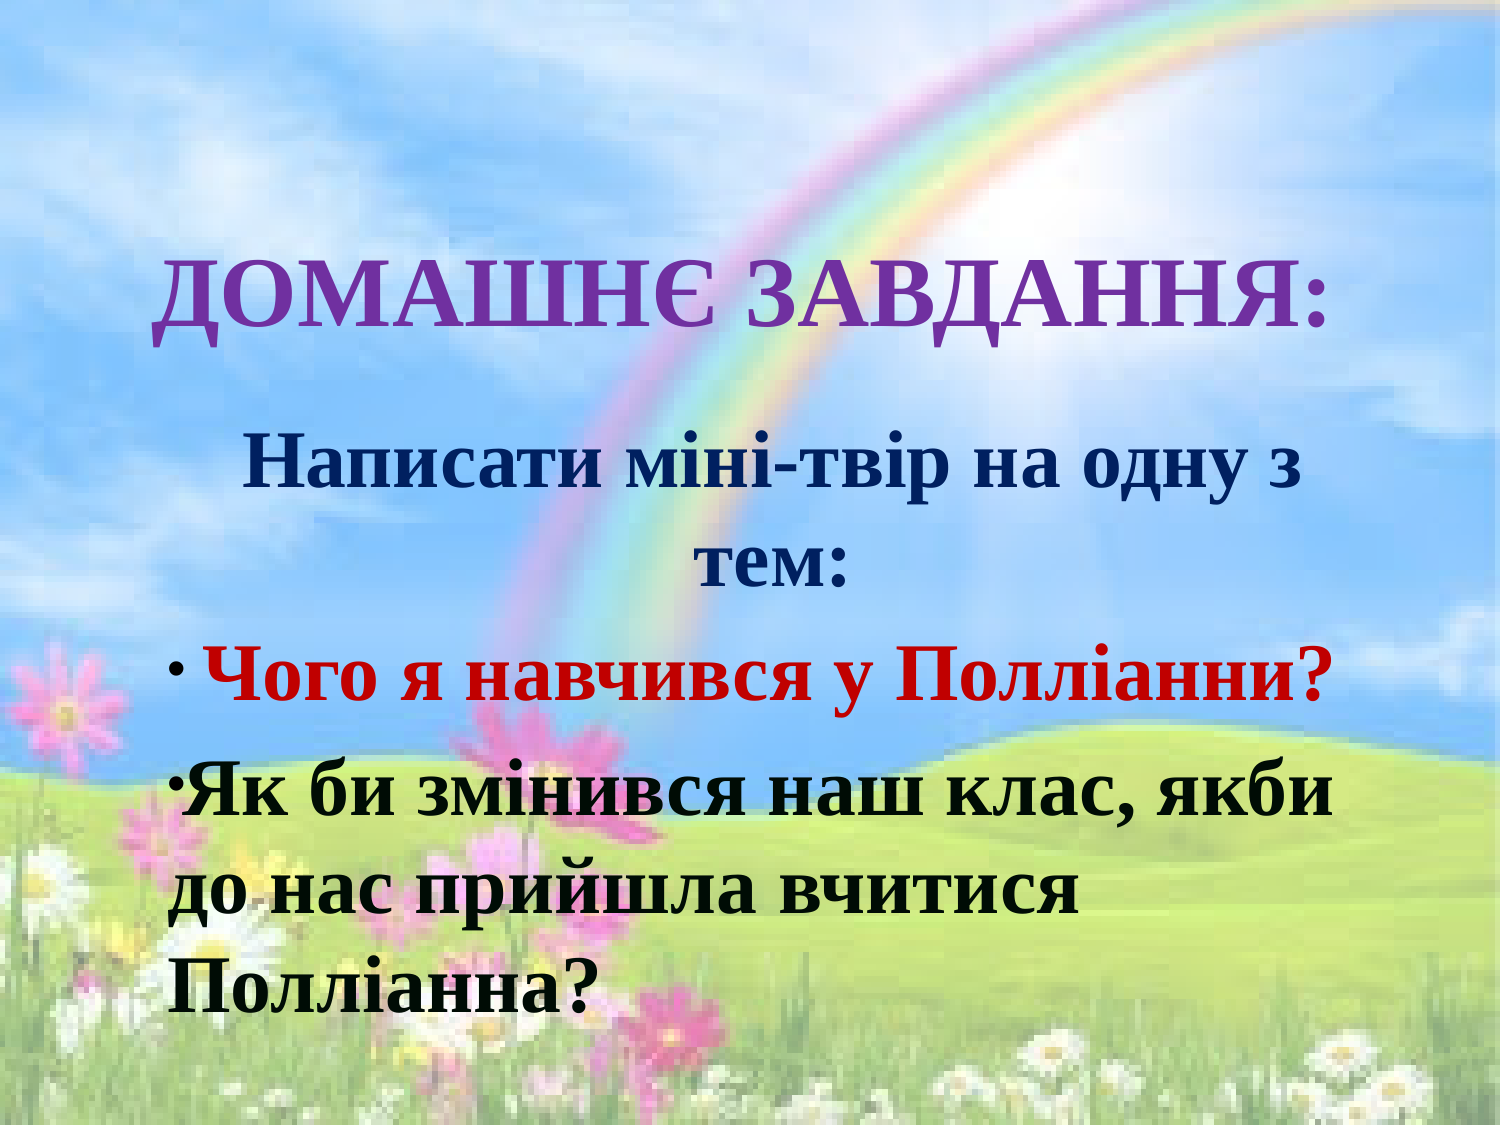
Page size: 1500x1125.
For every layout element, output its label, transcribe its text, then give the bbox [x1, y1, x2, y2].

title ДОМАШНЄ ЗАВДАННЯ: [105, 105, 1381, 347]
subtitle Написати міні-твір на одну з тем: Чого я навчився у Полліанни? Як би змінився наш клас, якби до нас прийшла вчитися Полліанна? [152, 398, 1395, 1043]
